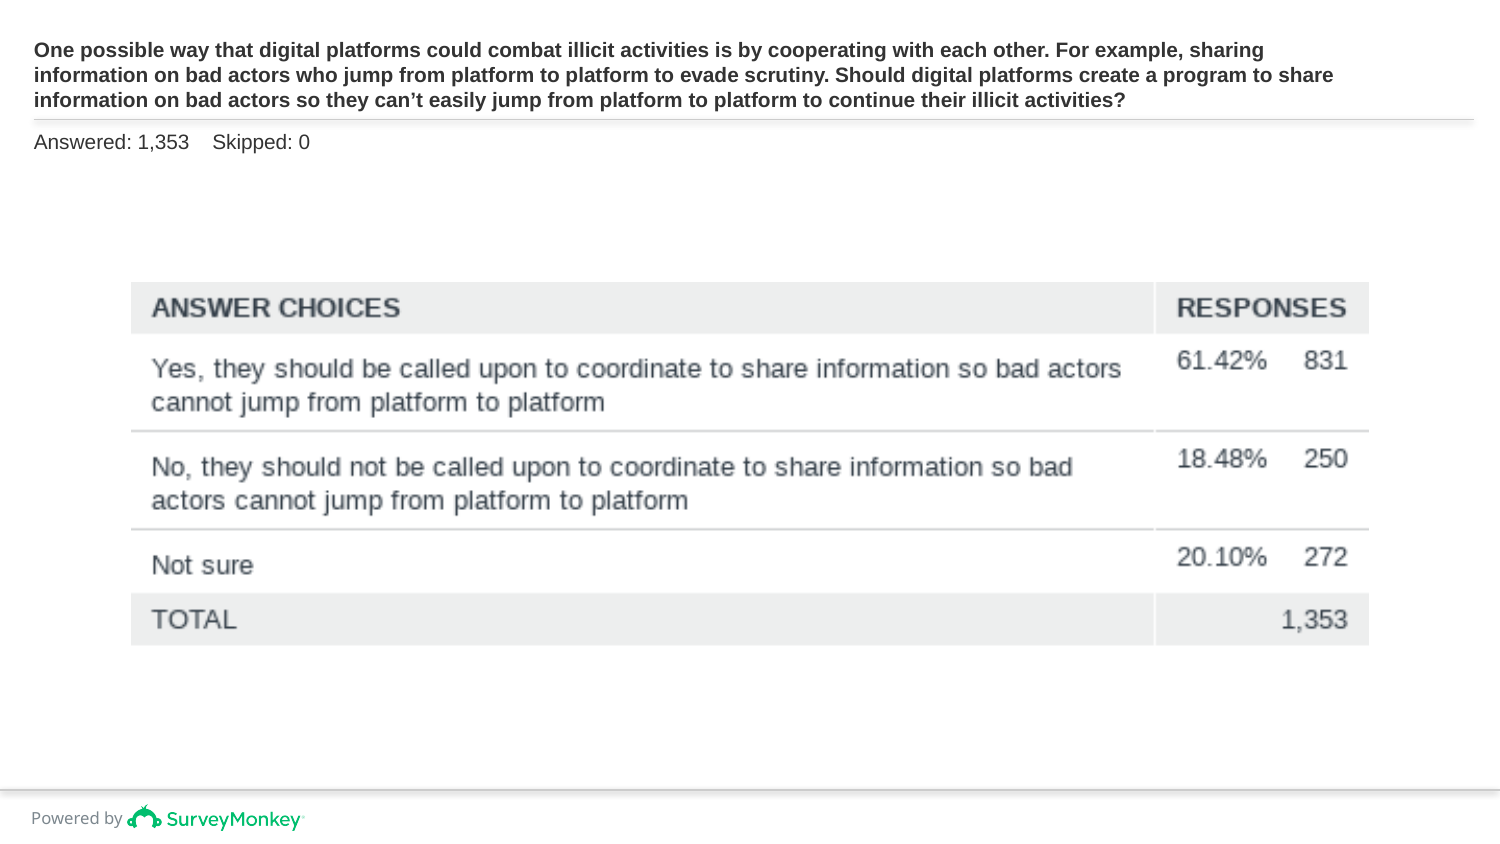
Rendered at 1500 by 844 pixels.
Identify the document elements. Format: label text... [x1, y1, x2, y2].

picture [116, 793, 316, 842]
title One possible way that digital platforms could combat illicit activities is by cooperating with each other. For example, sharing information on bad actors who jump from platform to platform to evade scrutiny. Should digital platforms create a program to share information on bad actors so they can’t easily jump from platform to platform to continue their illicit activities? [18, 54, 1369, 119]
list Answered: 1,353 Skipped: 0 [18, 120, 894, 162]
picture [131, 282, 1369, 648]
